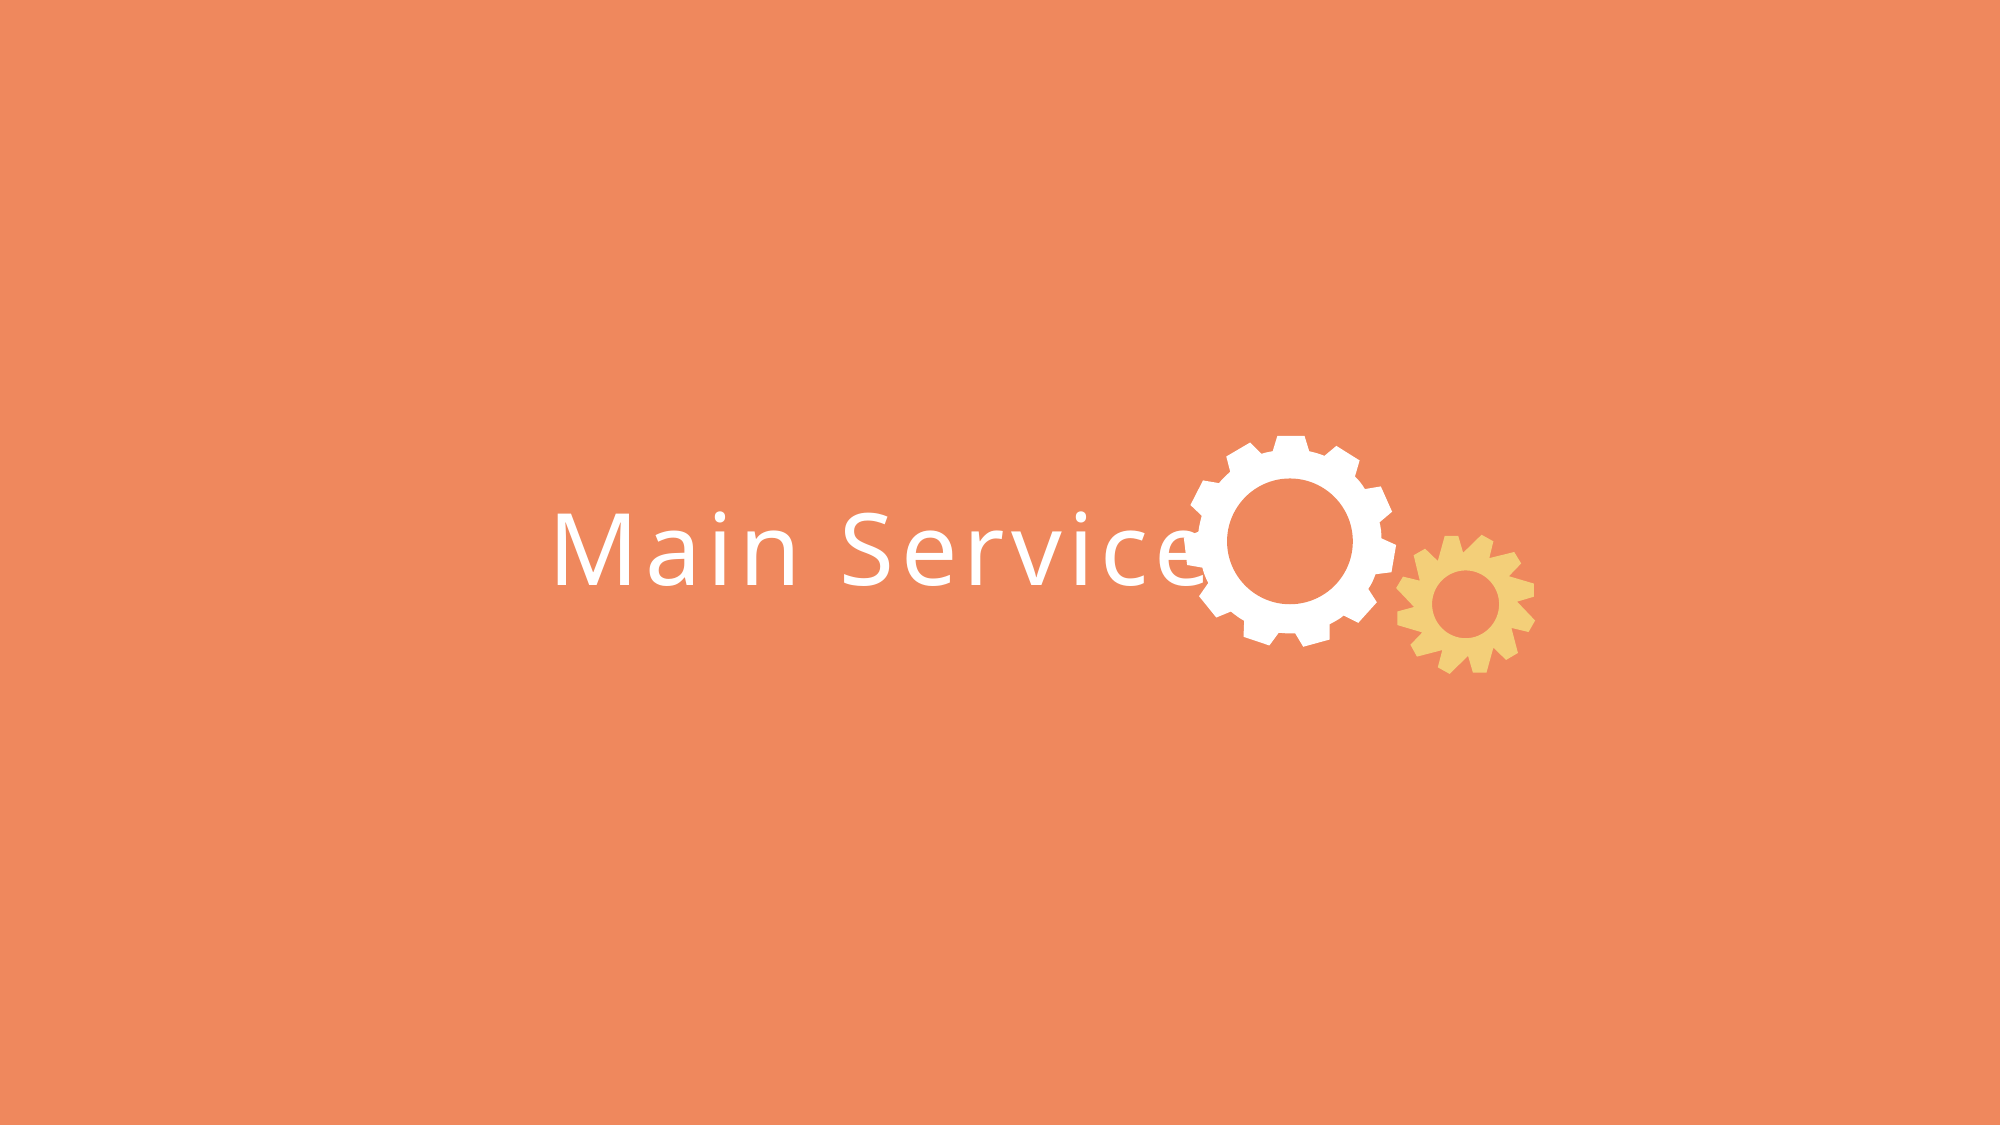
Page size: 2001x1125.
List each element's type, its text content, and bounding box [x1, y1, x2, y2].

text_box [1183, 435, 1536, 674]
text_box Main Service [457, 478, 1183, 614]
